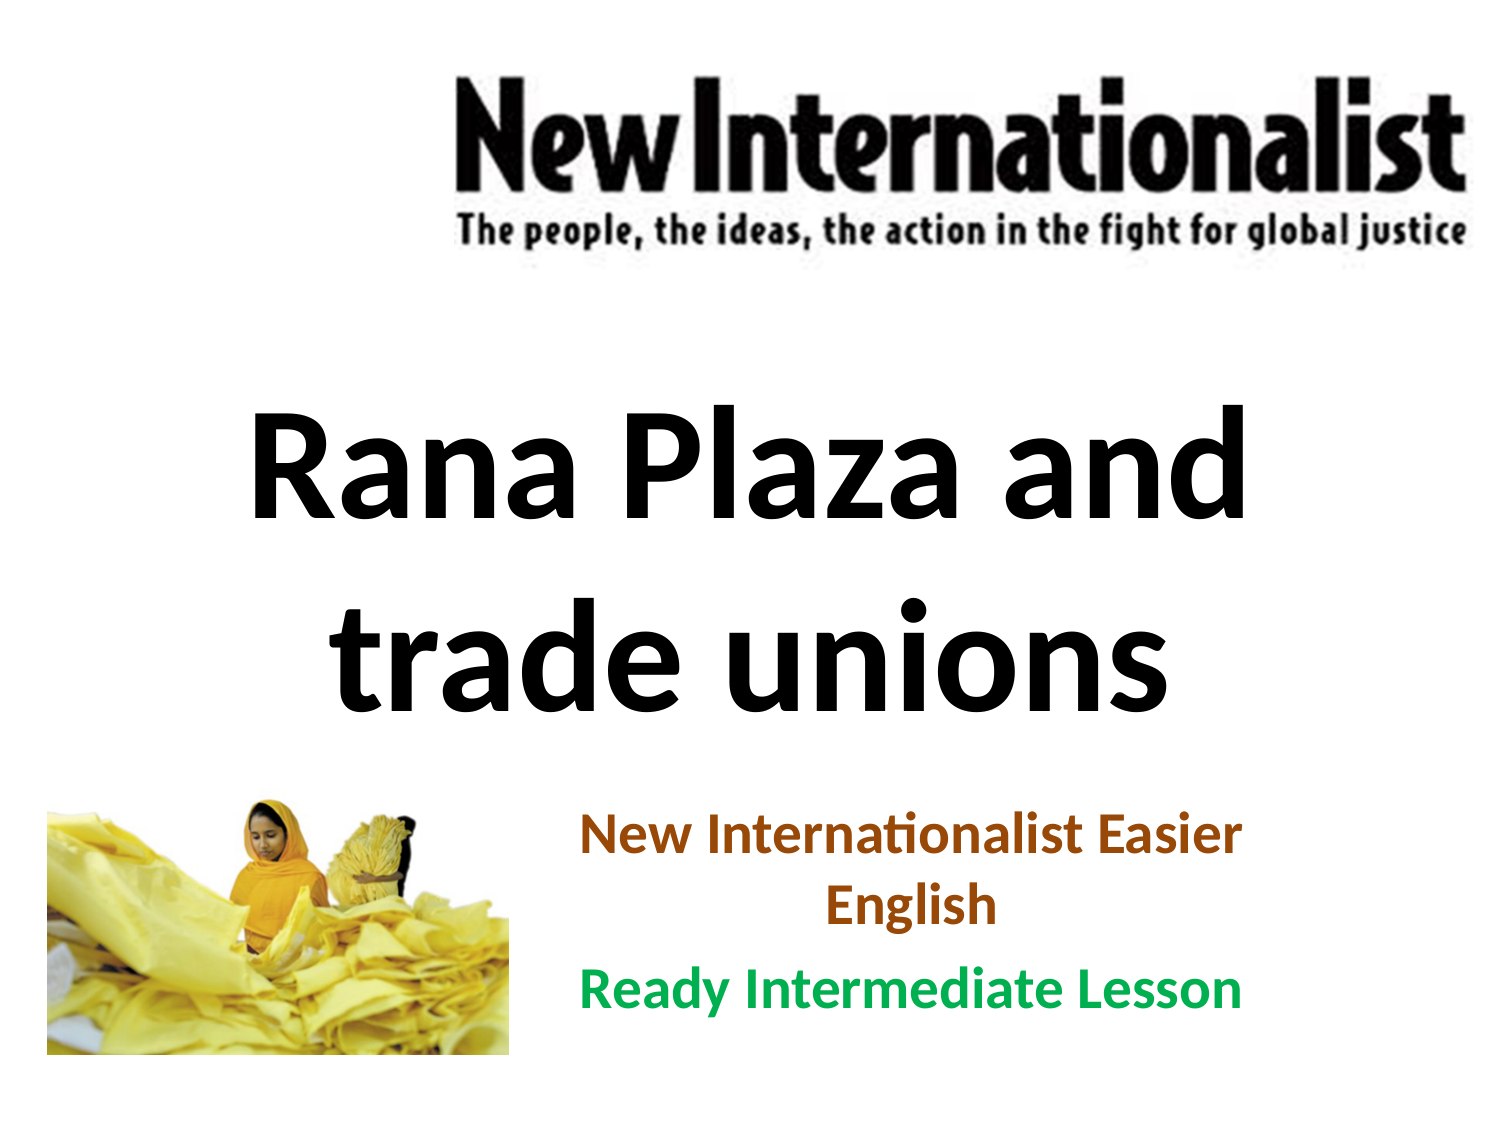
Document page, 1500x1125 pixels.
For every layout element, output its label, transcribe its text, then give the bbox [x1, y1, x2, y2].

picture [47, 751, 509, 1055]
title Rana Plaza and trade unions [112, 349, 1388, 752]
subtitle New Internationalist Easier English Ready Intermediate Lesson [549, 786, 1275, 1071]
picture [454, 54, 1500, 291]
